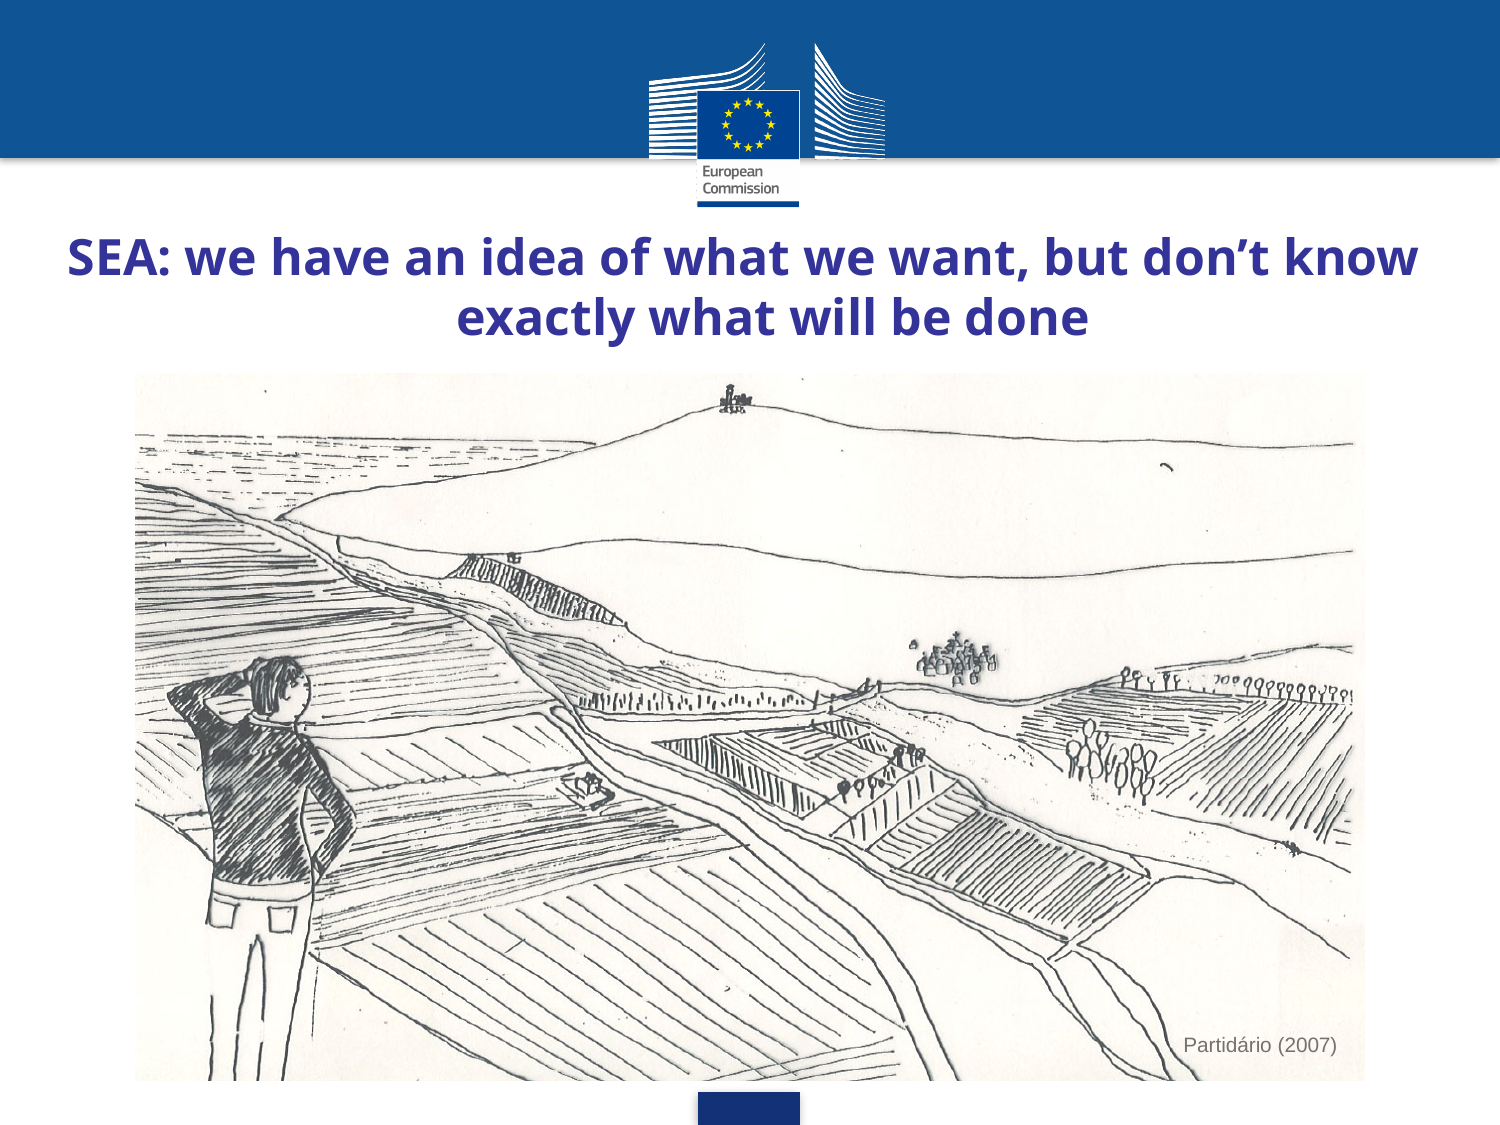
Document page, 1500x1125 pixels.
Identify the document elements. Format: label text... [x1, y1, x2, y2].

picture [649, 42, 885, 185]
picture [135, 373, 1365, 1082]
title SEA: we have an idea of what we want, but don’t know exactly what will be done [41, 185, 1447, 386]
